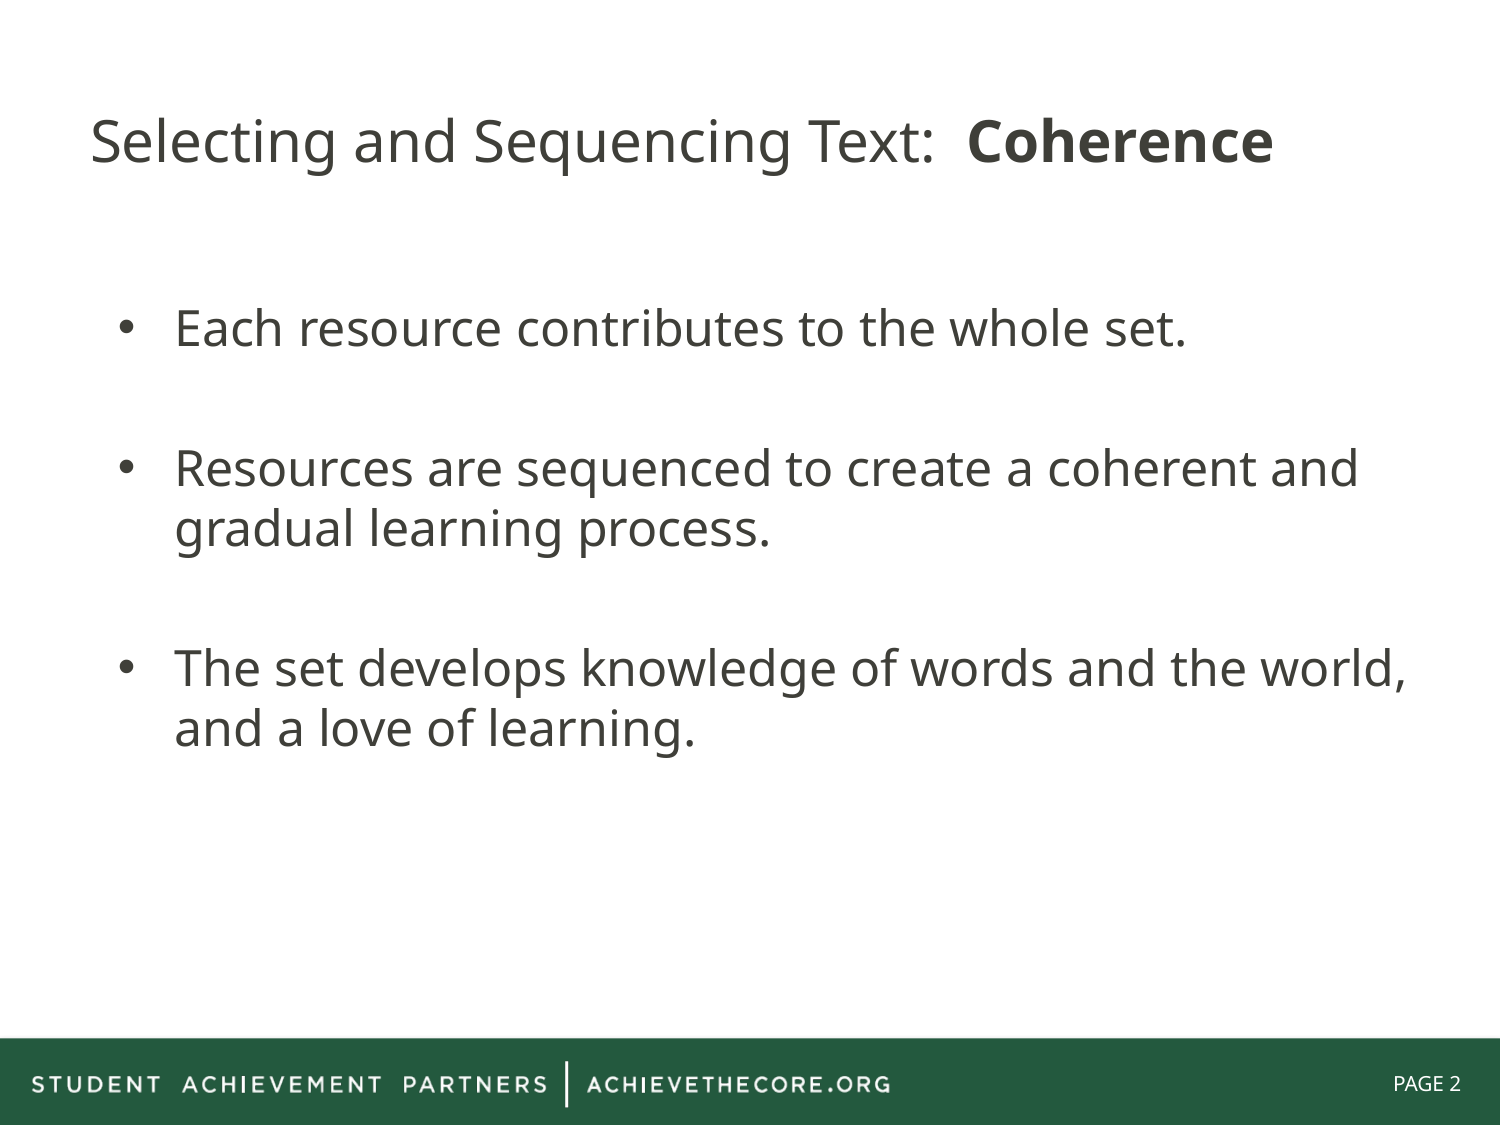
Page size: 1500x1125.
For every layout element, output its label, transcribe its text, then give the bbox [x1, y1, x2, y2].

title Selecting and Sequencing Text: Coherence [75, 45, 1425, 233]
list Each resource contributes to the whole set. Resources are sequenced to create a coherent and gradual learning process. The set develops knowledge of words and the world, and a love of learning. [102, 288, 1427, 842]
